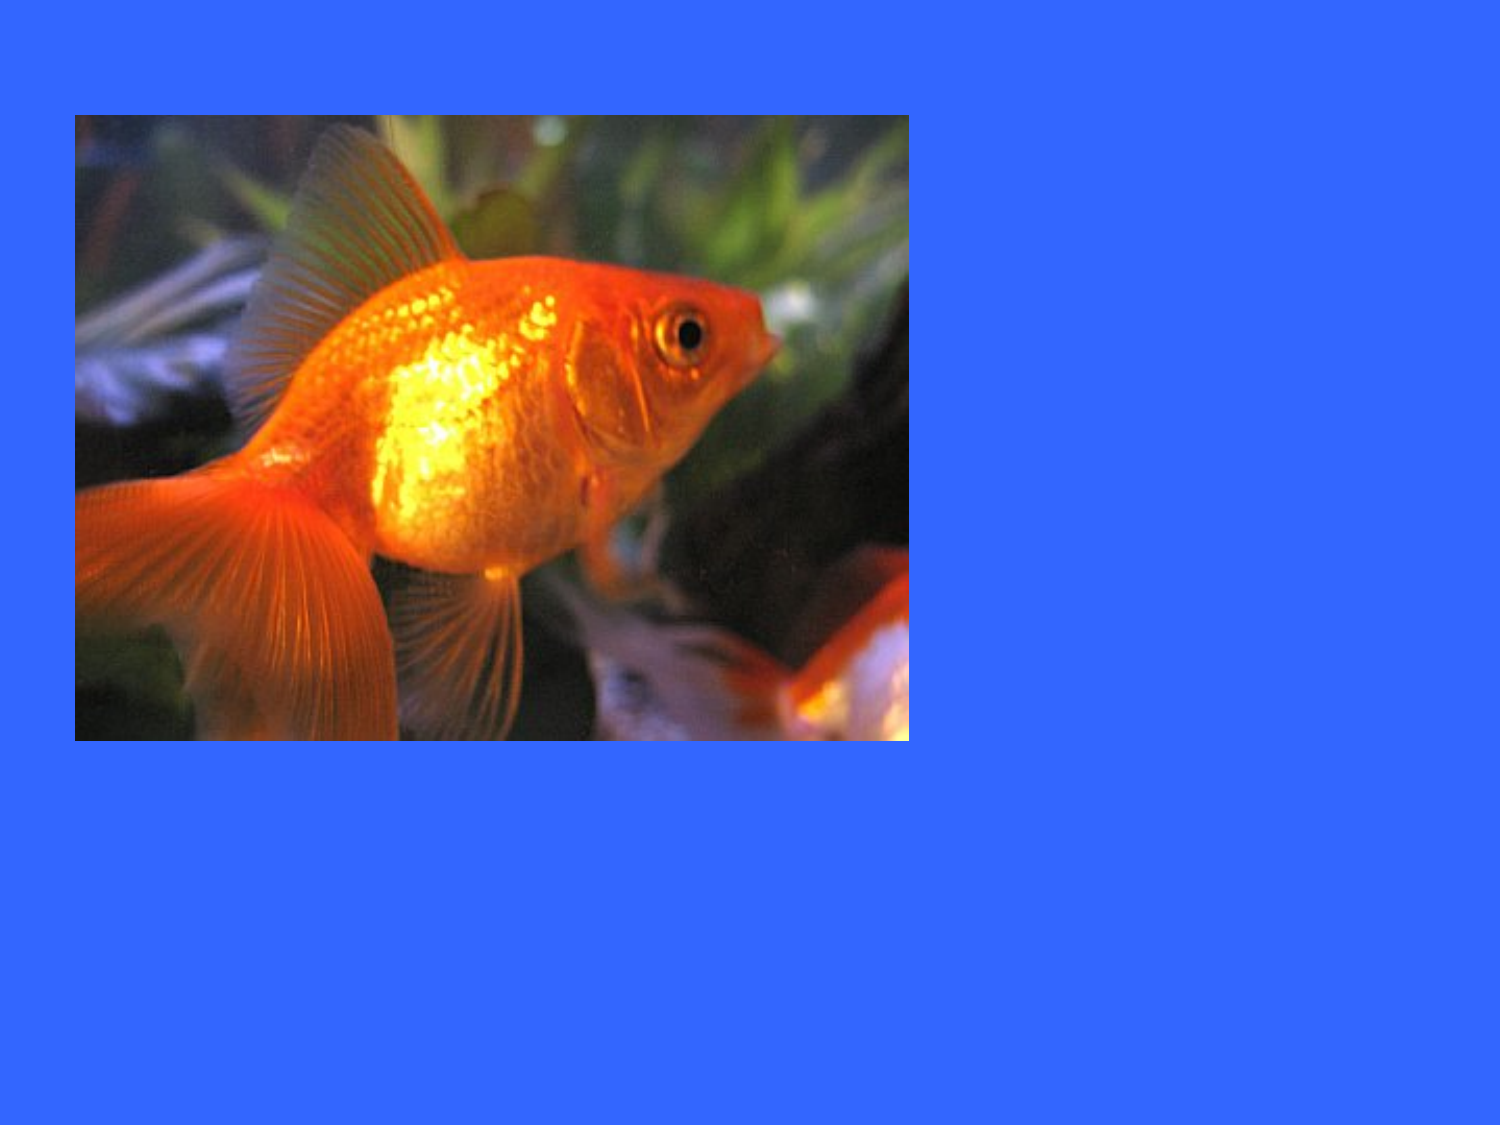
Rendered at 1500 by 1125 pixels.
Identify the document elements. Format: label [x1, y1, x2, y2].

picture [74, 115, 909, 741]
